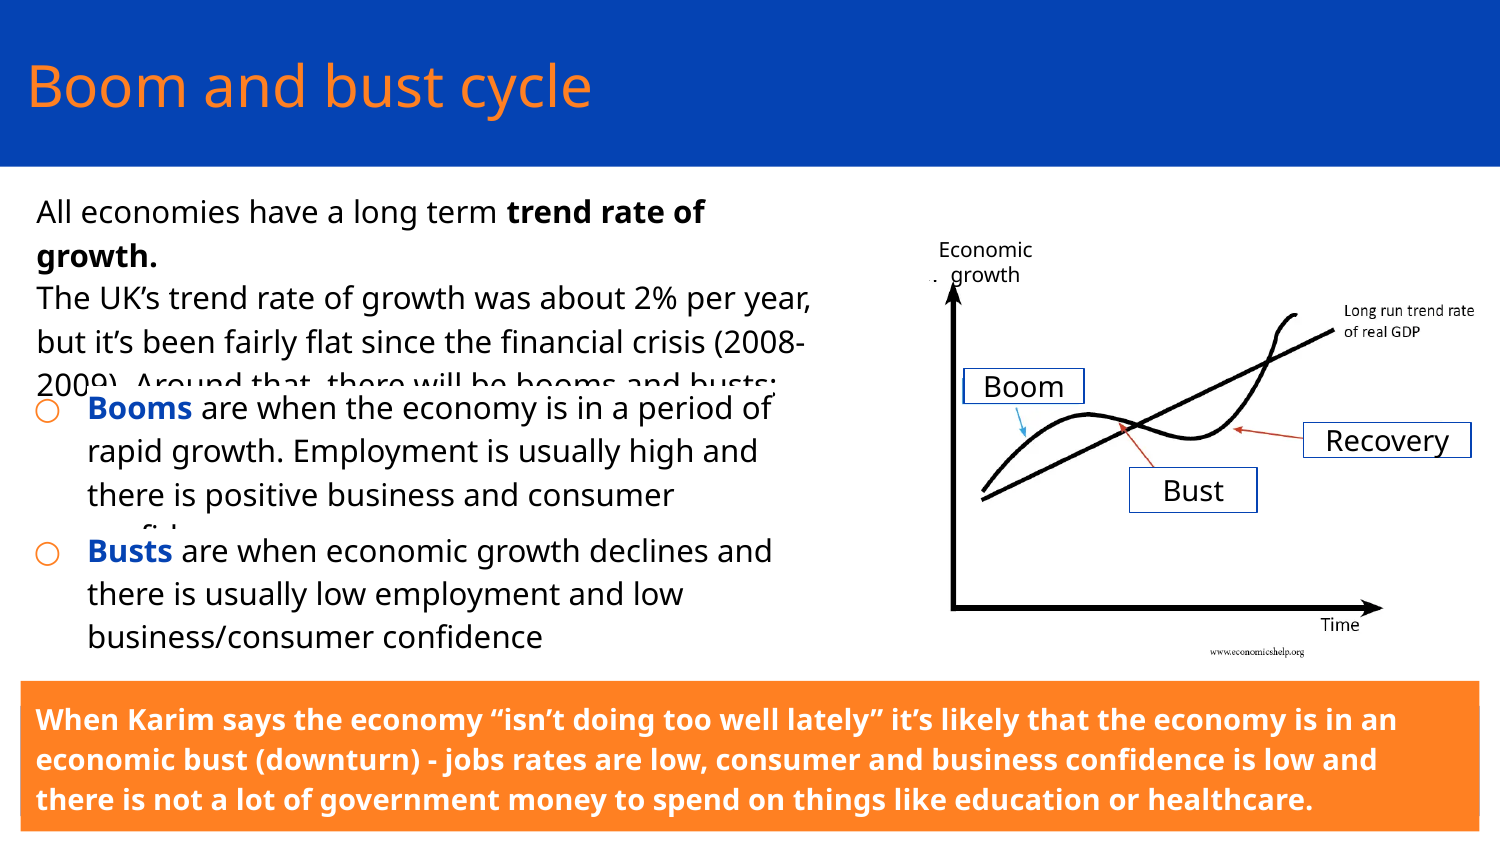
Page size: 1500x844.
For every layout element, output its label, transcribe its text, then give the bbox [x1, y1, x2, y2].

text_box All economies have a long term trend rate of growth. The UK’s trend rate of growth was about 2% per year, but it’s been fairly flat since the financial crisis (2008-2009). Around that, there will be booms and busts: [21, 172, 850, 418]
text_box When Karim says the economy “isn’t doing too well lately” it’s likely that the economy is in an economic bust (downturn) - jobs rates are low, consumer and business confidence is low and there is not a lot of government money to spend on things like education or healthcare. [20, 680, 1480, 832]
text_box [863, 244, 1483, 664]
text_box Booms are when the economy is in a period of rapid growth. Employment is usually high and there is positive business and consumer confidence [0, 368, 821, 510]
text_box Boom and bust cycle [11, 41, 1333, 127]
text_box Busts are when economic growth declines and there is usually low employment and low business/consumer confidence [0, 510, 850, 670]
